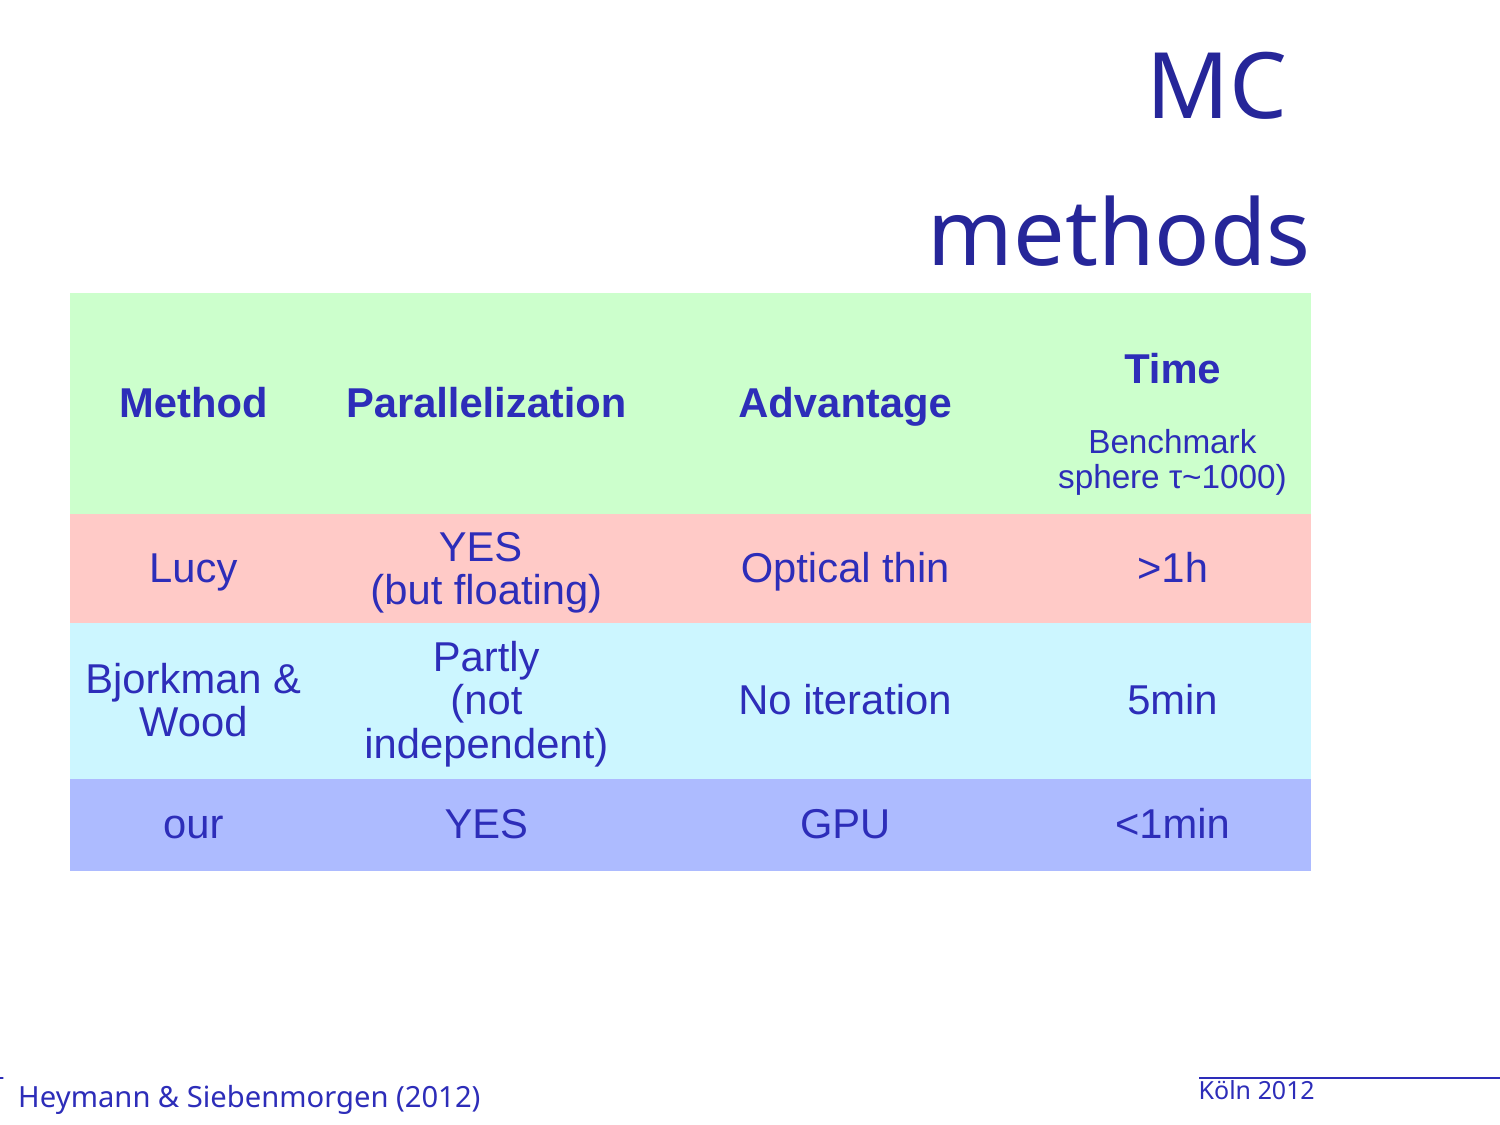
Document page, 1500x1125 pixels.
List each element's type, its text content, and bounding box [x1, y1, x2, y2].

table_cell <1min [1034, 779, 1311, 871]
table_cell YES (but floating) [316, 514, 656, 623]
table_header Advantage [656, 293, 1034, 514]
table_cell >1h [1034, 514, 1311, 623]
table_header Time Benchmark sphere τ~1000) [1034, 293, 1311, 514]
table_cell No iteration [656, 623, 1034, 779]
table_cell Bjorkman & Wood [70, 623, 316, 779]
table_header Parallelization [316, 293, 656, 514]
text_box Heymann & Siebenmorgen (2012) [3, 1058, 1199, 1121]
table_header Method [70, 293, 316, 514]
table_cell our [70, 779, 316, 871]
table_cell 5min [1034, 623, 1311, 779]
text_box MC methods [809, 35, 1312, 232]
table_cell Optical thin [656, 514, 1034, 623]
table_cell YES [316, 779, 656, 871]
table_cell Lucy [70, 514, 316, 623]
table_cell GPU [656, 779, 1034, 871]
table_cell Partly (not independent) [316, 623, 656, 779]
